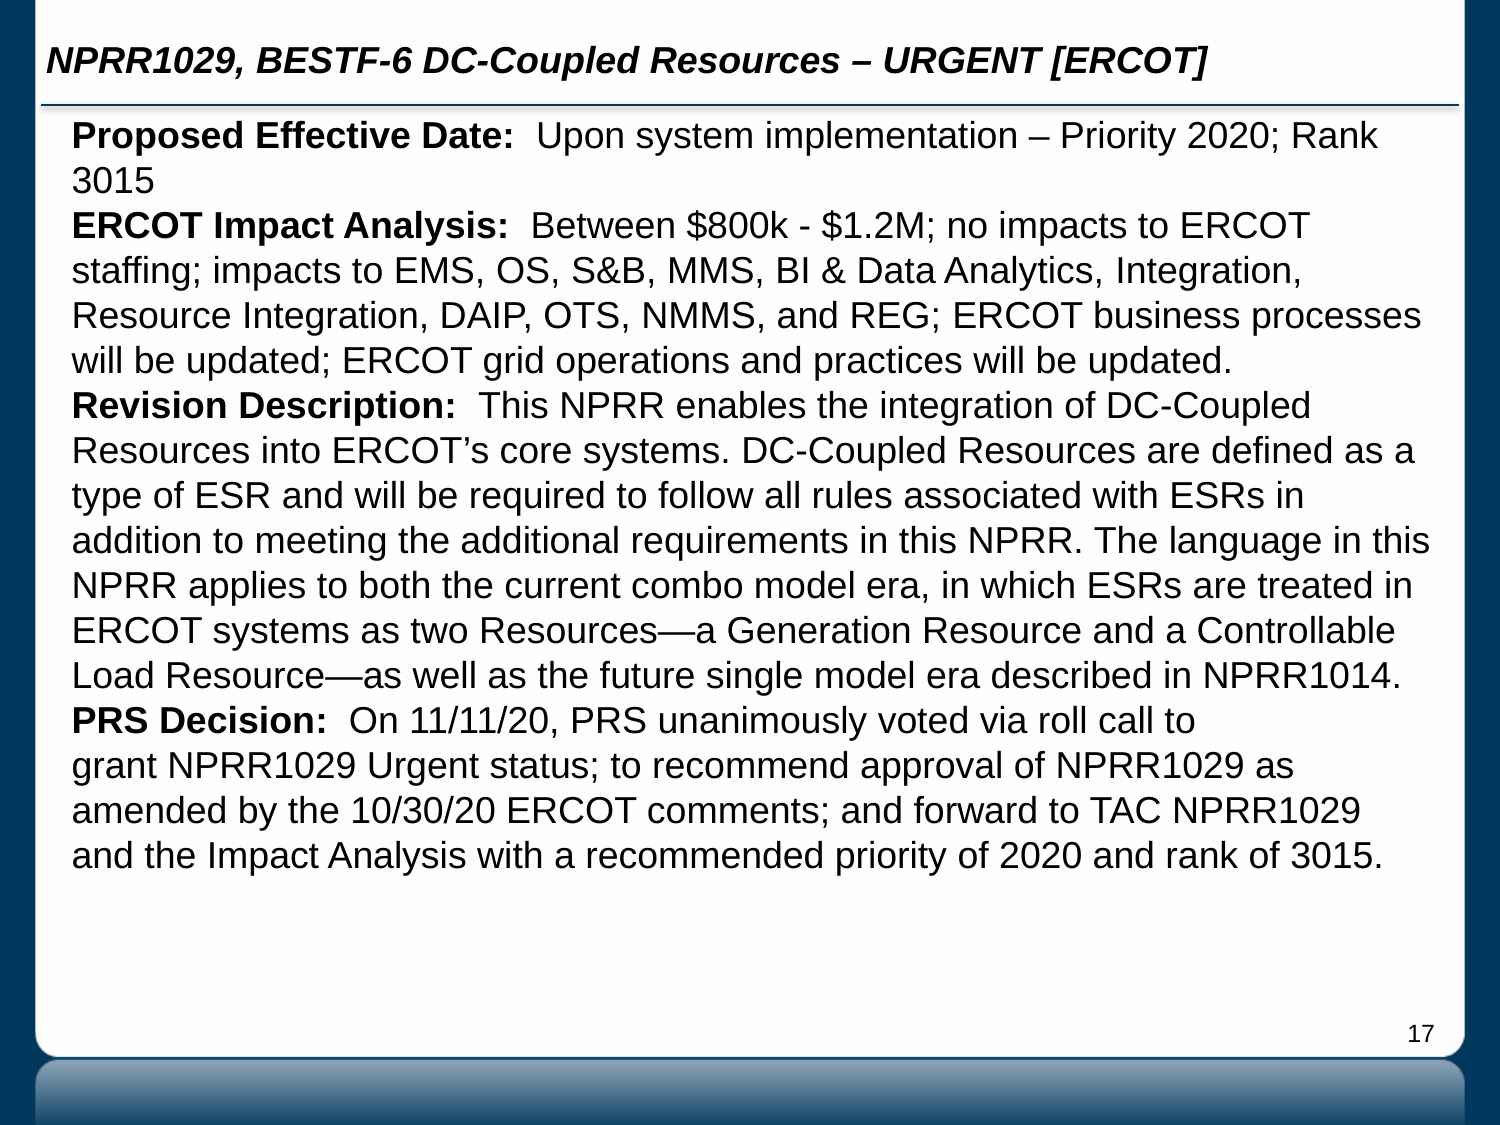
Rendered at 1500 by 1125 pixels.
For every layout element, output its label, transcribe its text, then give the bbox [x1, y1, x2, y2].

text_box Proposed Effective Date: Upon system implementation – Priority 2020; Rank 3015 ERCOT Impact Analysis: Between $800k - $1.2M; no impacts to ERCOT staffing; impacts to EMS, OS, S&B, MMS, BI & Data Analytics, Integration, Resource Integration, DAIP, OTS, NMMS, and REG; ERCOT business processes will be updated; ERCOT grid operations and practices will be updated. Revision Description: This NPRR enables the integration of DC-Coupled Resources into ERCOT’s core systems. DC-Coupled Resources are defined as a type of ESR and will be required to follow all rules associated with ESRs in addition to meeting the additional requirements in this NPRR. The language in this NPRR applies to both the current combo model era, in which ESRs are treated in ERCOT systems as two Resources—a Generation Resource and a Controllable Load Resource—as well as the future single model era described in NPRR1014. PRS Decision: On 11/11/20, PRS unanimously voted via roll call to grant NPRR1029 Urgent status; to recommend approval of NPRR1029 as amended by the 10/30/20 ERCOT comments; and forward to TAC NPRR1029 and the Impact Analysis with a recommended priority of 2020 and rank of 3015. [56, 103, 1448, 884]
title NPRR1029, BESTF-6 DC-Coupled Resources – URGENT [ERCOT] [31, 20, 1464, 97]
picture [35, 0, 1465, 1125]
